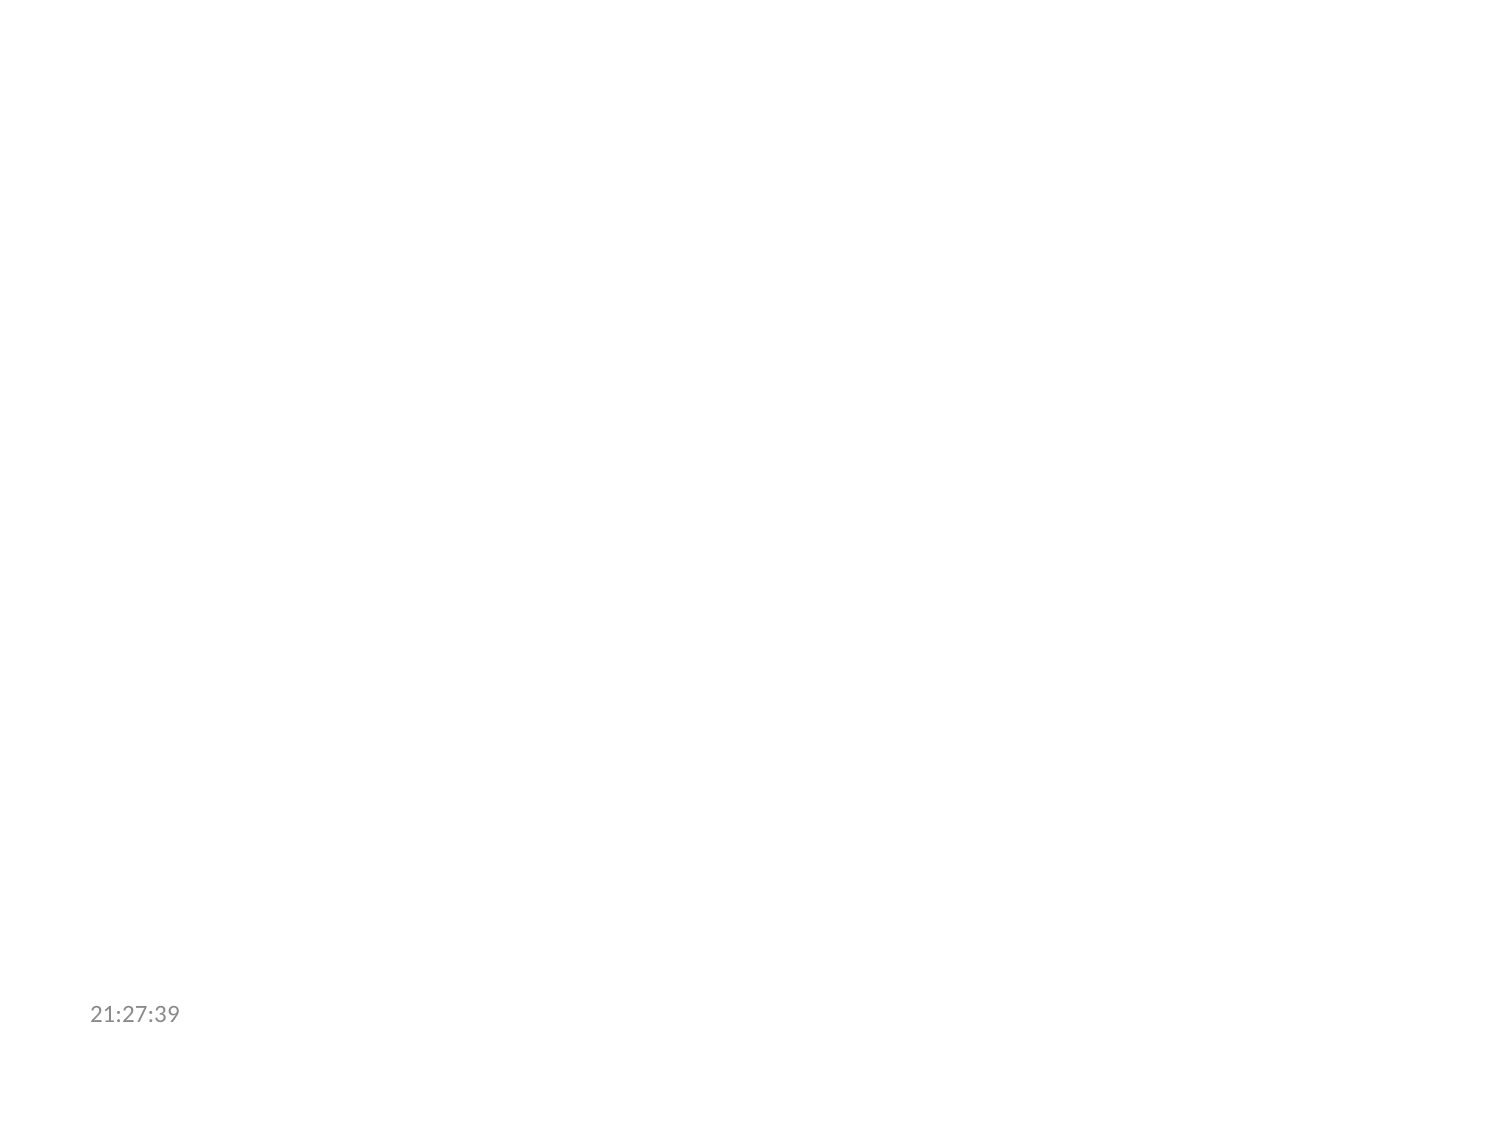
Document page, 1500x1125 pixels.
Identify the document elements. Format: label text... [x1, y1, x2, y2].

text_box 15:35:09 [75, 982, 425, 1043]
